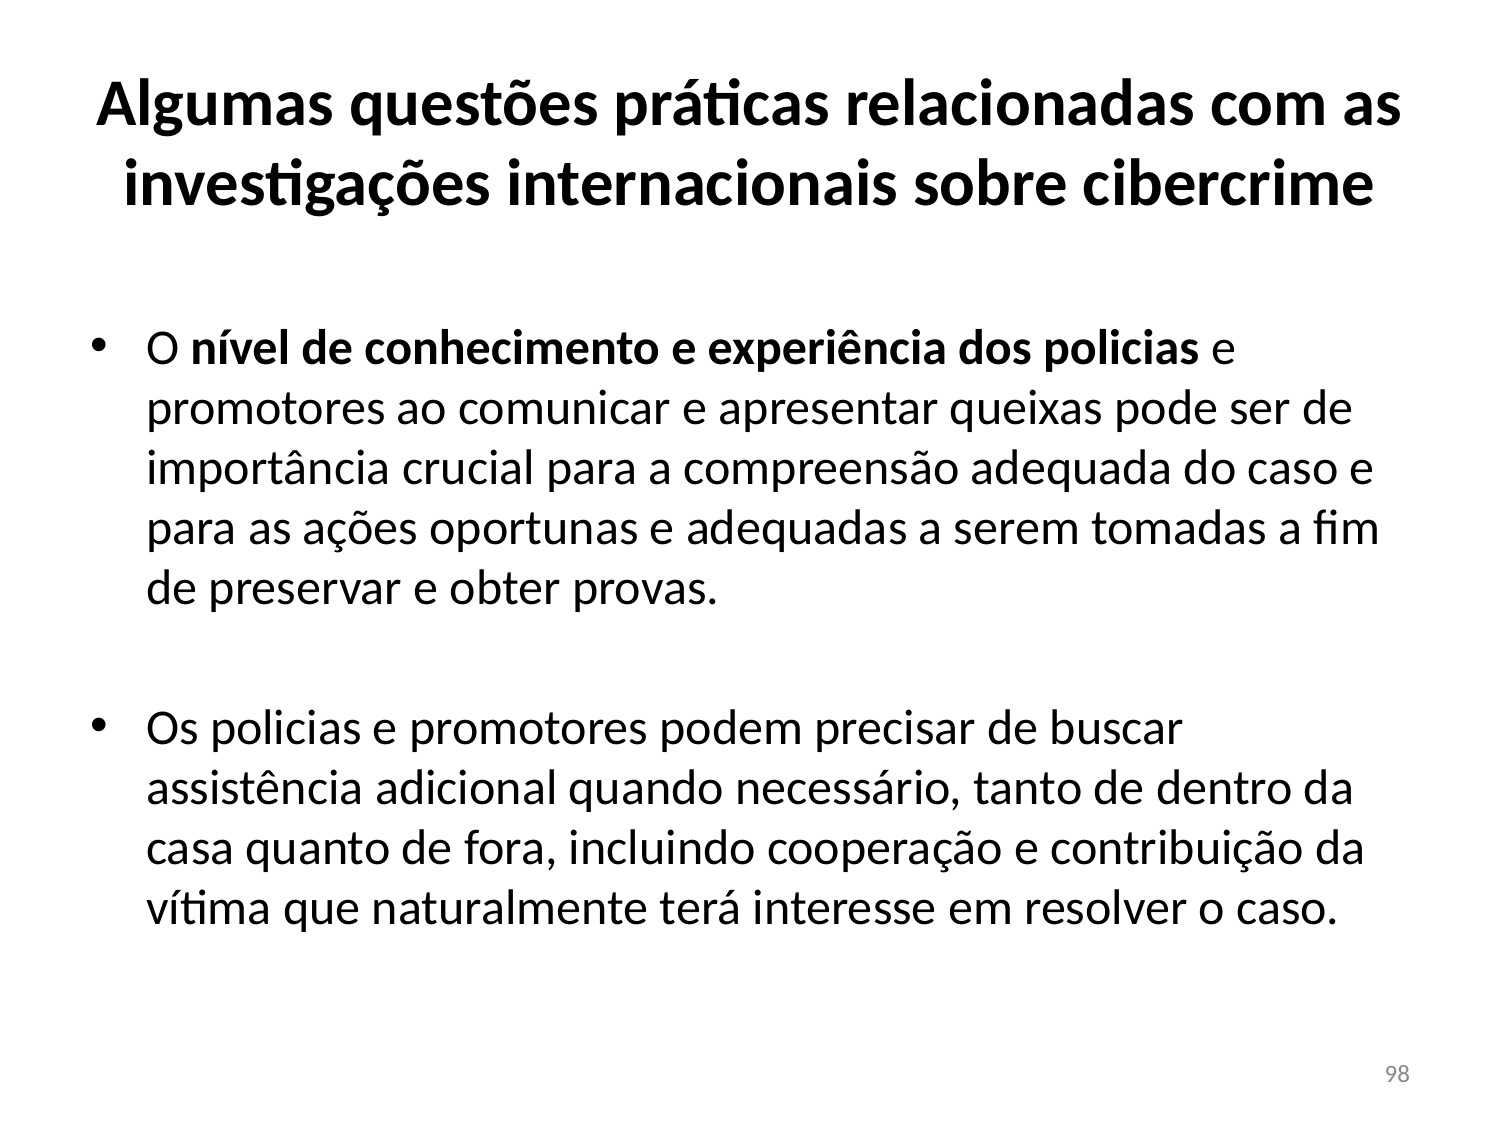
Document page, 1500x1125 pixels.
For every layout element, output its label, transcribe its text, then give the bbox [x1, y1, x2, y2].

slide_number 98 [1074, 1042, 1425, 1103]
title Algumas questões práticas relacionadas com as investigações internacionais sobre cibercrime [75, 45, 1425, 233]
list O nível de conhecimento e experiência dos policias e promotores ao comunicar e apresentar queixas pode ser de importância crucial para a compreensão adequada do caso e para as ações oportunas e adequadas a serem tomadas a fim de preservar e obter provas. Os policias e promotores podem precisar de buscar assistência adicional quando necessário, tanto de dentro da casa quanto de fora, incluindo cooperação e contribuição da vítima que naturalmente terá interesse em resolver o caso. [75, 306, 1425, 1022]
